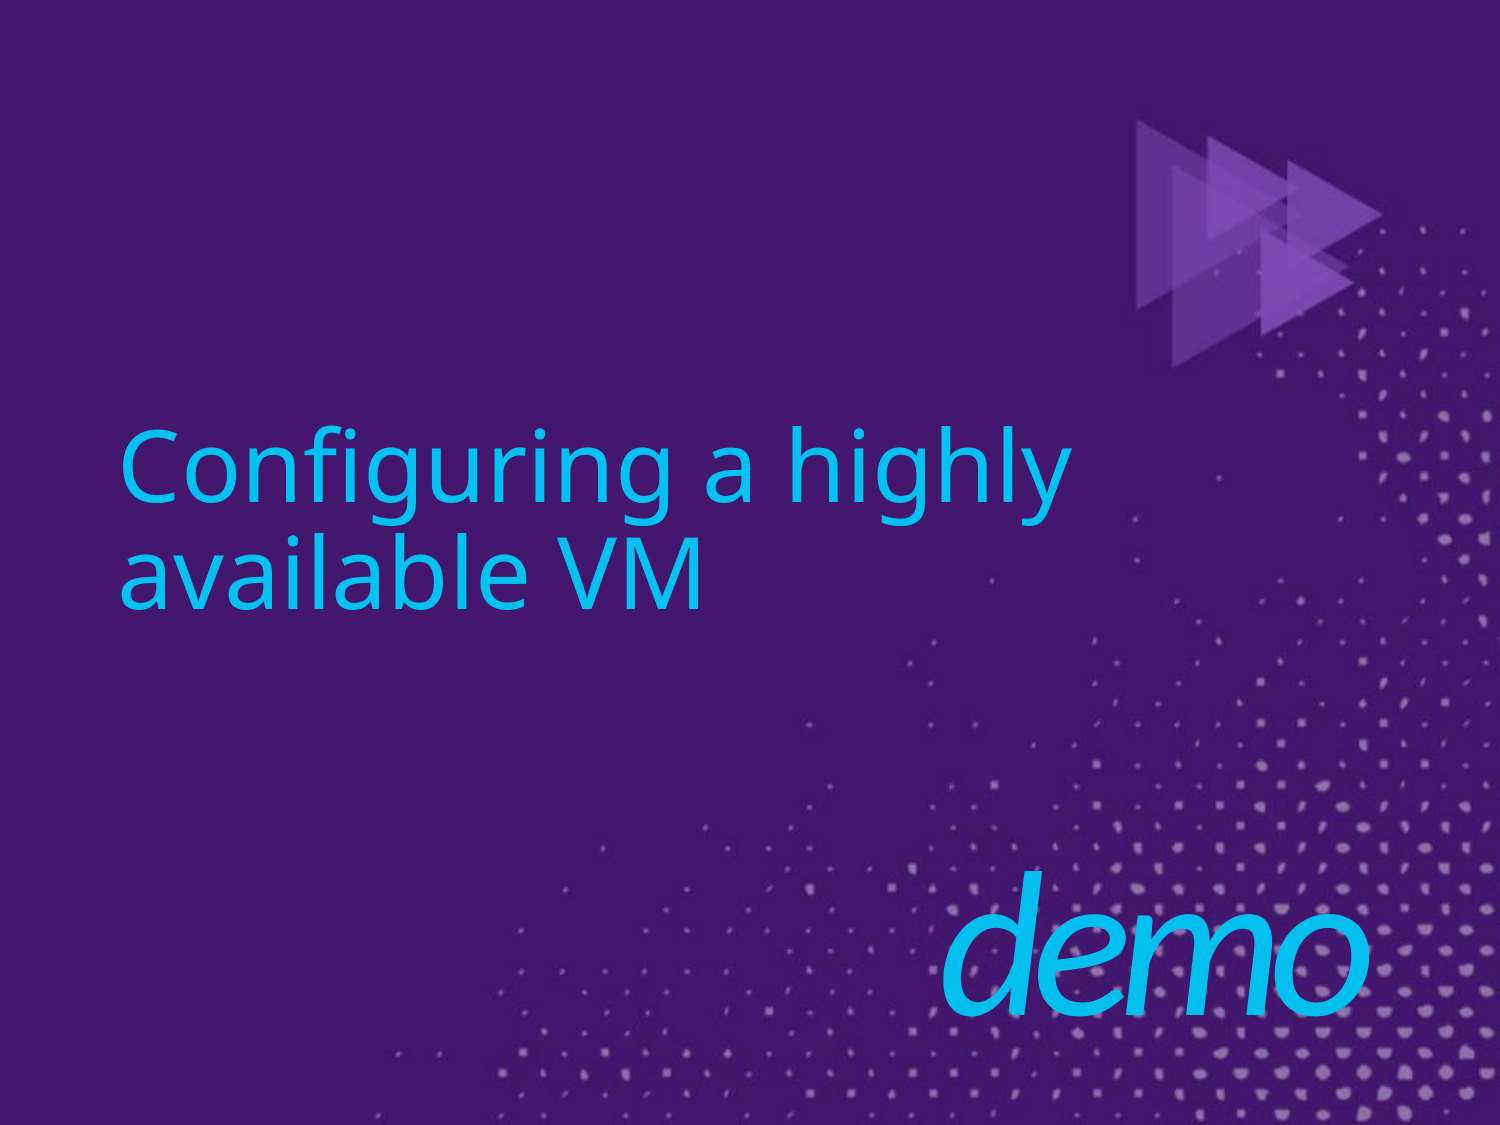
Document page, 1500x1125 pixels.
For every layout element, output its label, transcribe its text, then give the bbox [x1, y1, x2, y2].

list demo [131, 800, 1392, 1027]
title Configuring a highly available VM [102, 398, 1251, 649]
picture [0, 0, 1500, 1125]
